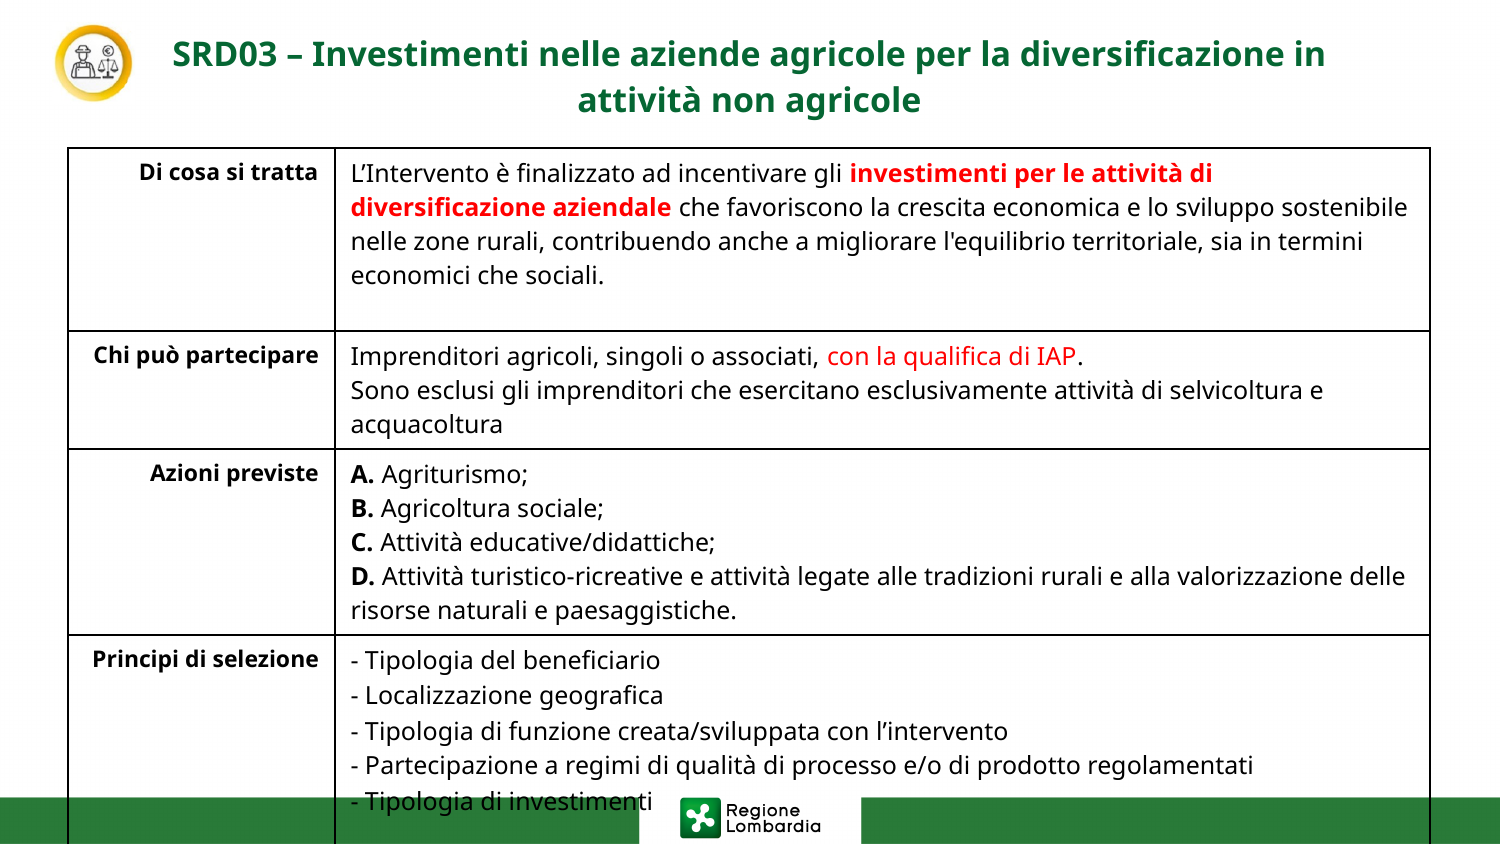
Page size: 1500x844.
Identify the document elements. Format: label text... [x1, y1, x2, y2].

table_cell Azioni previste [69, 450, 334, 634]
table_cell Chi può partecipare [69, 332, 334, 448]
table_cell Principi di selezione [69, 636, 334, 844]
table_cell A. Agriturismo; B. Agricoltura sociale; C. Attività educative/didattiche; D. Attività turistico-ricreative e attività legate alle tradizioni rurali e alla valorizzazione delle risorse naturali e paesaggistiche. [336, 450, 1429, 634]
table_cell - Tipologia del beneficiario - Localizzazione geografica - Tipologia di funzione creata/sviluppata con l’intervento - Partecipazione a regimi di qualità di processo e/o di prodotto regolamentati - Tipologia di investimenti [336, 636, 1429, 844]
picture [0, 0, 1500, 844]
text_box SRD03 – Investimenti nelle aziende agricole per la diversificazione in attività non agricole [112, 22, 1388, 131]
table_cell Imprenditori agricoli, singoli o associati, con la qualifica di IAP. Sono esclusi gli imprenditori che esercitano esclusivamente attività di selvicoltura e acquacoltura [336, 332, 1429, 448]
table_header Di cosa si tratta [69, 149, 334, 330]
table_header L’Intervento è finalizzato ad incentivare gli investimenti per le attività di diversificazione aziendale che favoriscono la crescita economica e lo sviluppo sostenibile nelle zone rurali, contribuendo anche a migliorare l'equilibrio territoriale, sia in termini economici che sociali. [336, 149, 1429, 330]
